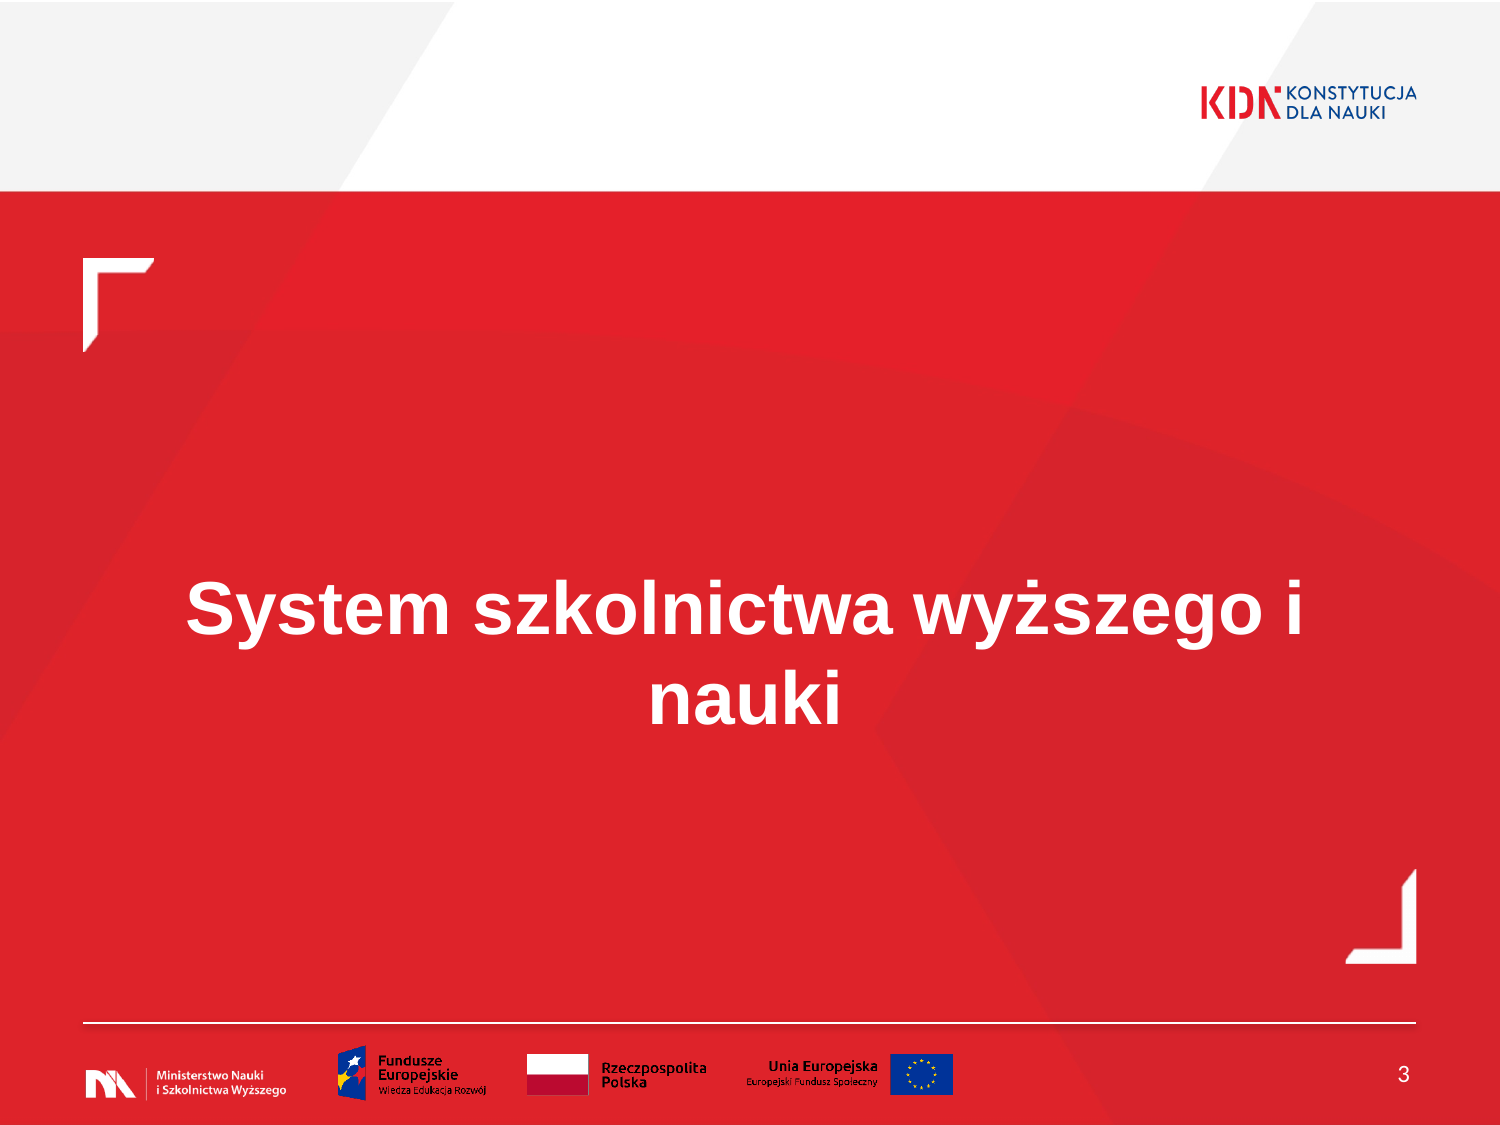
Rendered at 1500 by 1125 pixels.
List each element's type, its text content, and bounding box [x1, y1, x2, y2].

text_box System szkolnictwa wyższego i nauki [125, 351, 1367, 747]
slide_number 3 [1074, 1042, 1425, 1103]
picture [0, 2, 1500, 1125]
